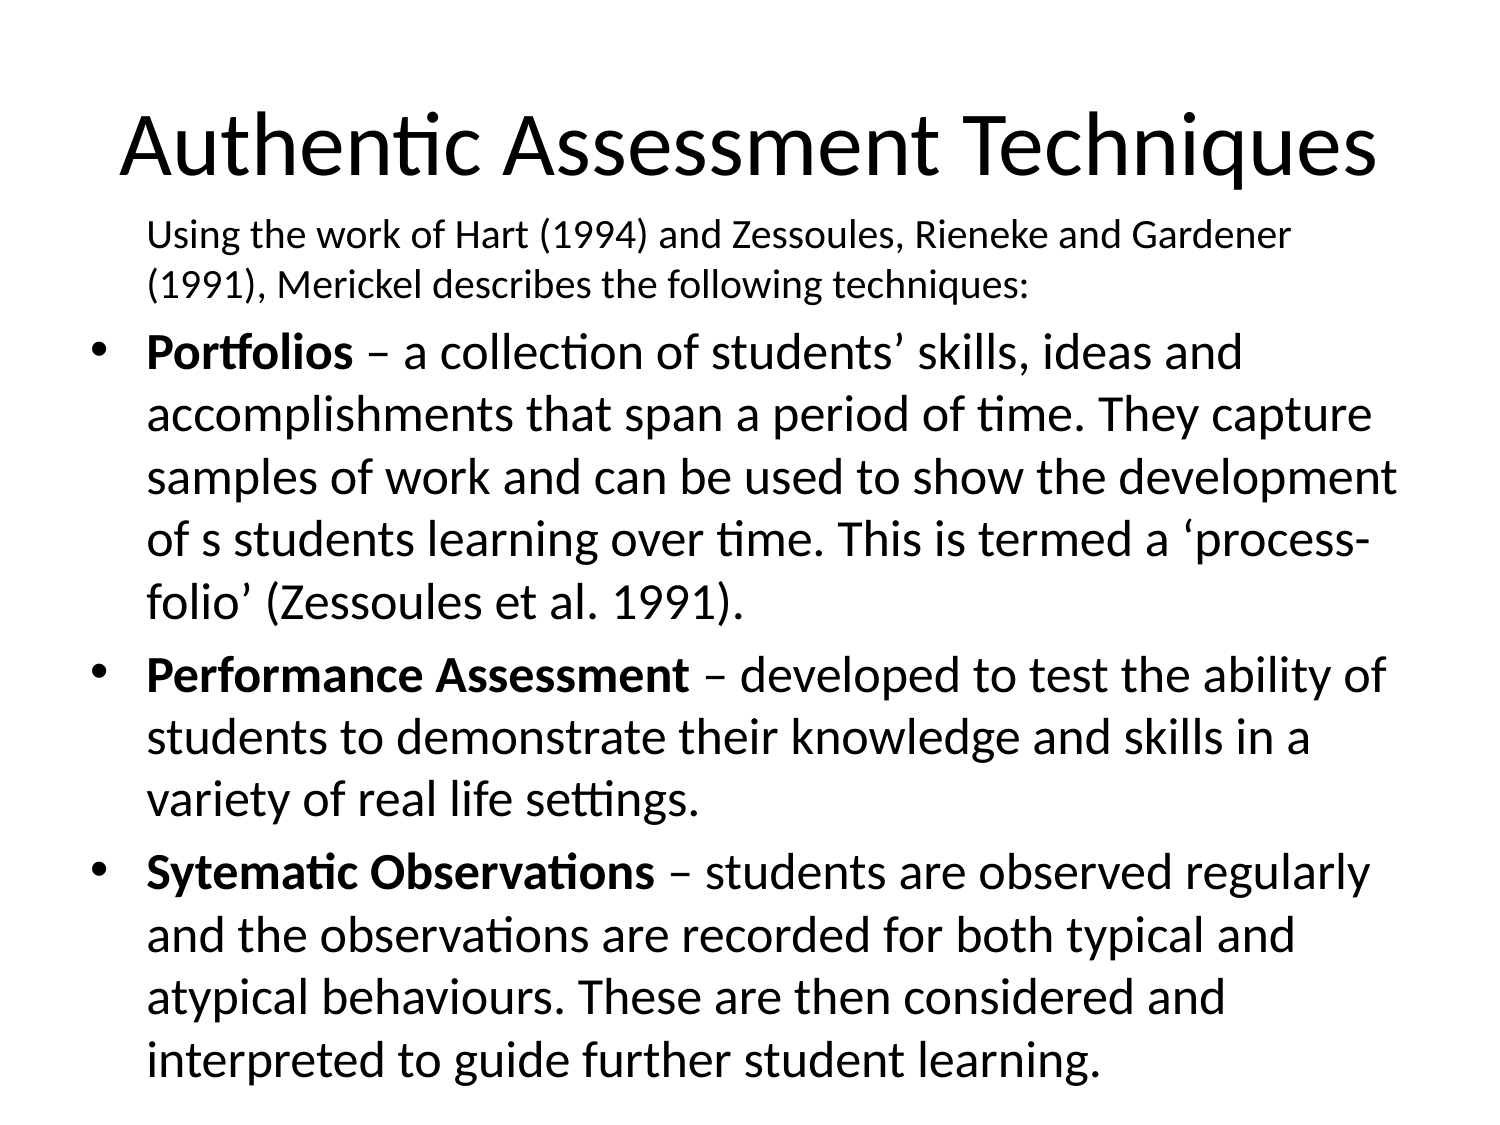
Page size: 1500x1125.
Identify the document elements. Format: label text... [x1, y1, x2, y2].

list Using the work of Hart (1994) and Zessoules, Rieneke and Gardener (1991), Merickel describes the following techniques: Portfolios – a collection of students’ skills, ideas and accomplishments that span a period of time. They capture samples of work and can be used to show the development of s students learning over time. This is termed a ‘process-folio’ (Zessoules et al. 1991). Performance Assessment – developed to test the ability of students to demonstrate their knowledge and skills in a variety of real life settings. Sytematic Observations – students are observed regularly and the observations are recorded for both typical and atypical behaviours. These are then considered and interpreted to guide further student learning. [75, 199, 1430, 1090]
title Authentic Assessment Techniques [75, 45, 1425, 199]
